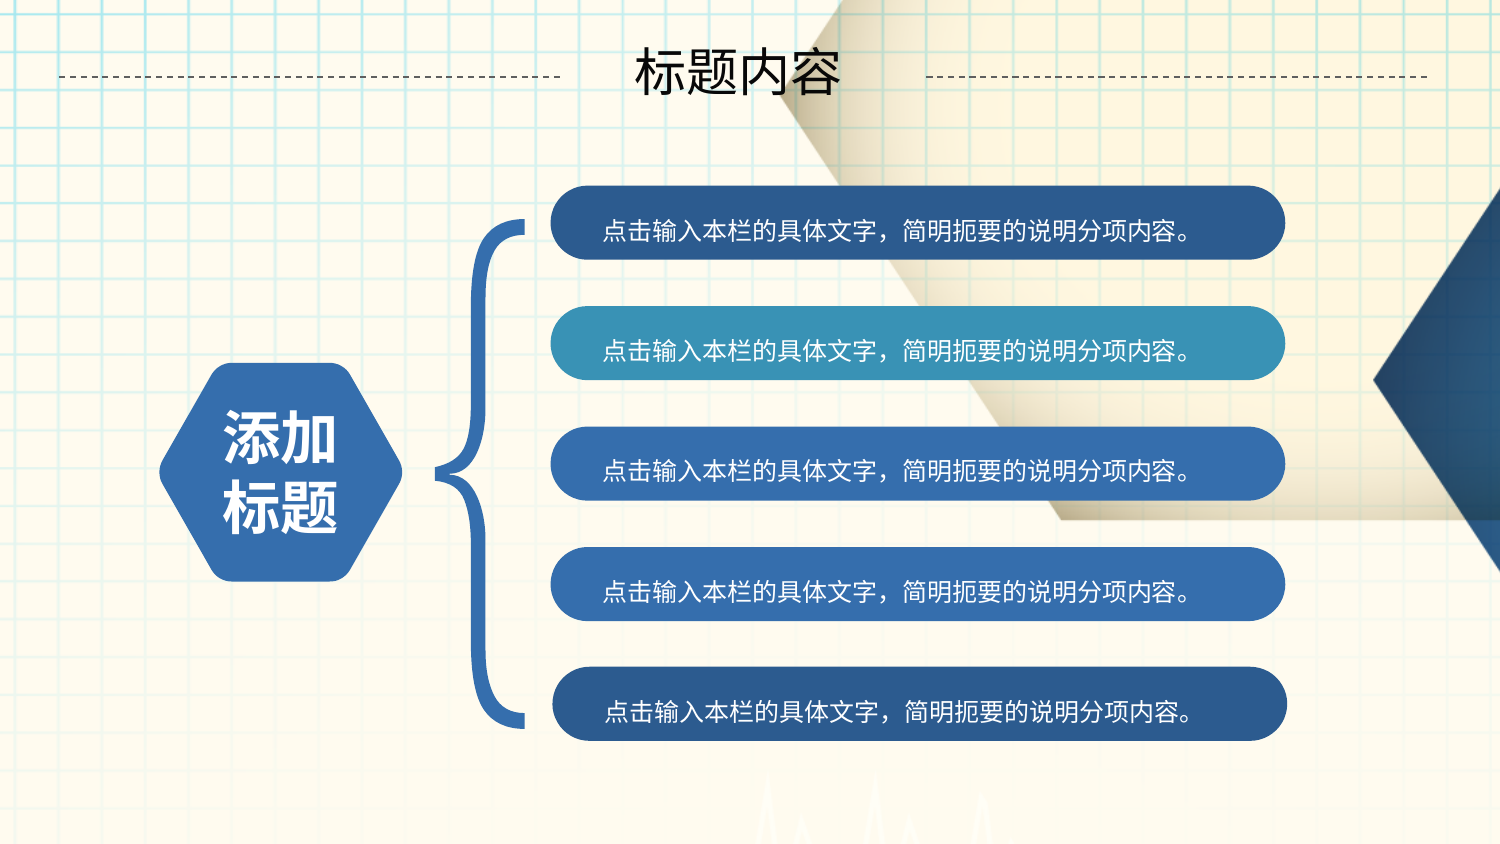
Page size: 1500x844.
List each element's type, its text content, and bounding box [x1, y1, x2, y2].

text_box 标题内容 [608, 32, 868, 110]
text_box [548, 303, 1288, 383]
text_box 添加标题 [206, 401, 356, 542]
text_box [159, 362, 403, 582]
text_box 点击输入本栏的具体文字，简明扼要的说明分项内容。 [602, 570, 1220, 607]
text_box [548, 183, 1288, 262]
text_box 点击输入本栏的具体文字，简明扼要的说明分项内容。 [602, 209, 1220, 246]
text_box [550, 664, 1290, 743]
text_box [548, 544, 1288, 624]
picture [0, 0, 1500, 844]
text_box 点击输入本栏的具体文字，简明扼要的说明分项内容。 [602, 329, 1220, 366]
text_box [434, 219, 525, 729]
text_box 点击输入本栏的具体文字，简明扼要的说明分项内容。 [602, 449, 1220, 486]
text_box 点击输入本栏的具体文字，简明扼要的说明分项内容。 [604, 690, 1222, 726]
text_box [548, 424, 1288, 503]
